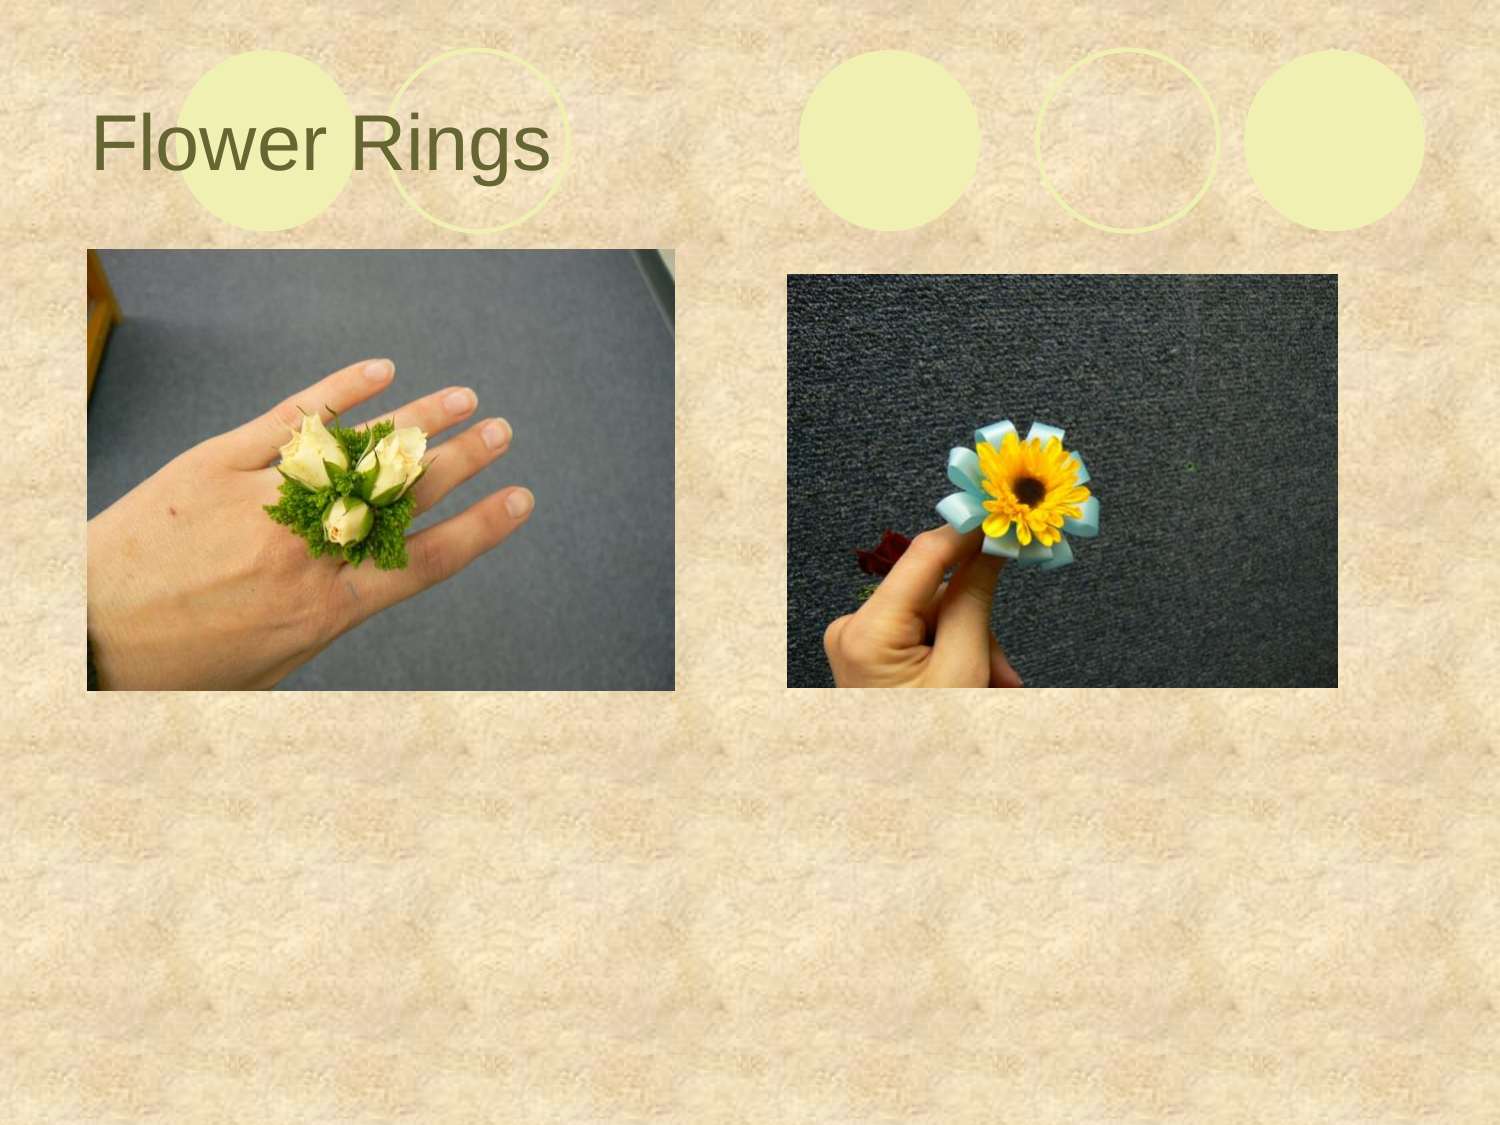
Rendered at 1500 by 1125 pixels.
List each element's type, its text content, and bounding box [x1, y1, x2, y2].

picture [0, 0, 1500, 1125]
title Flower Rings [75, 45, 1425, 233]
